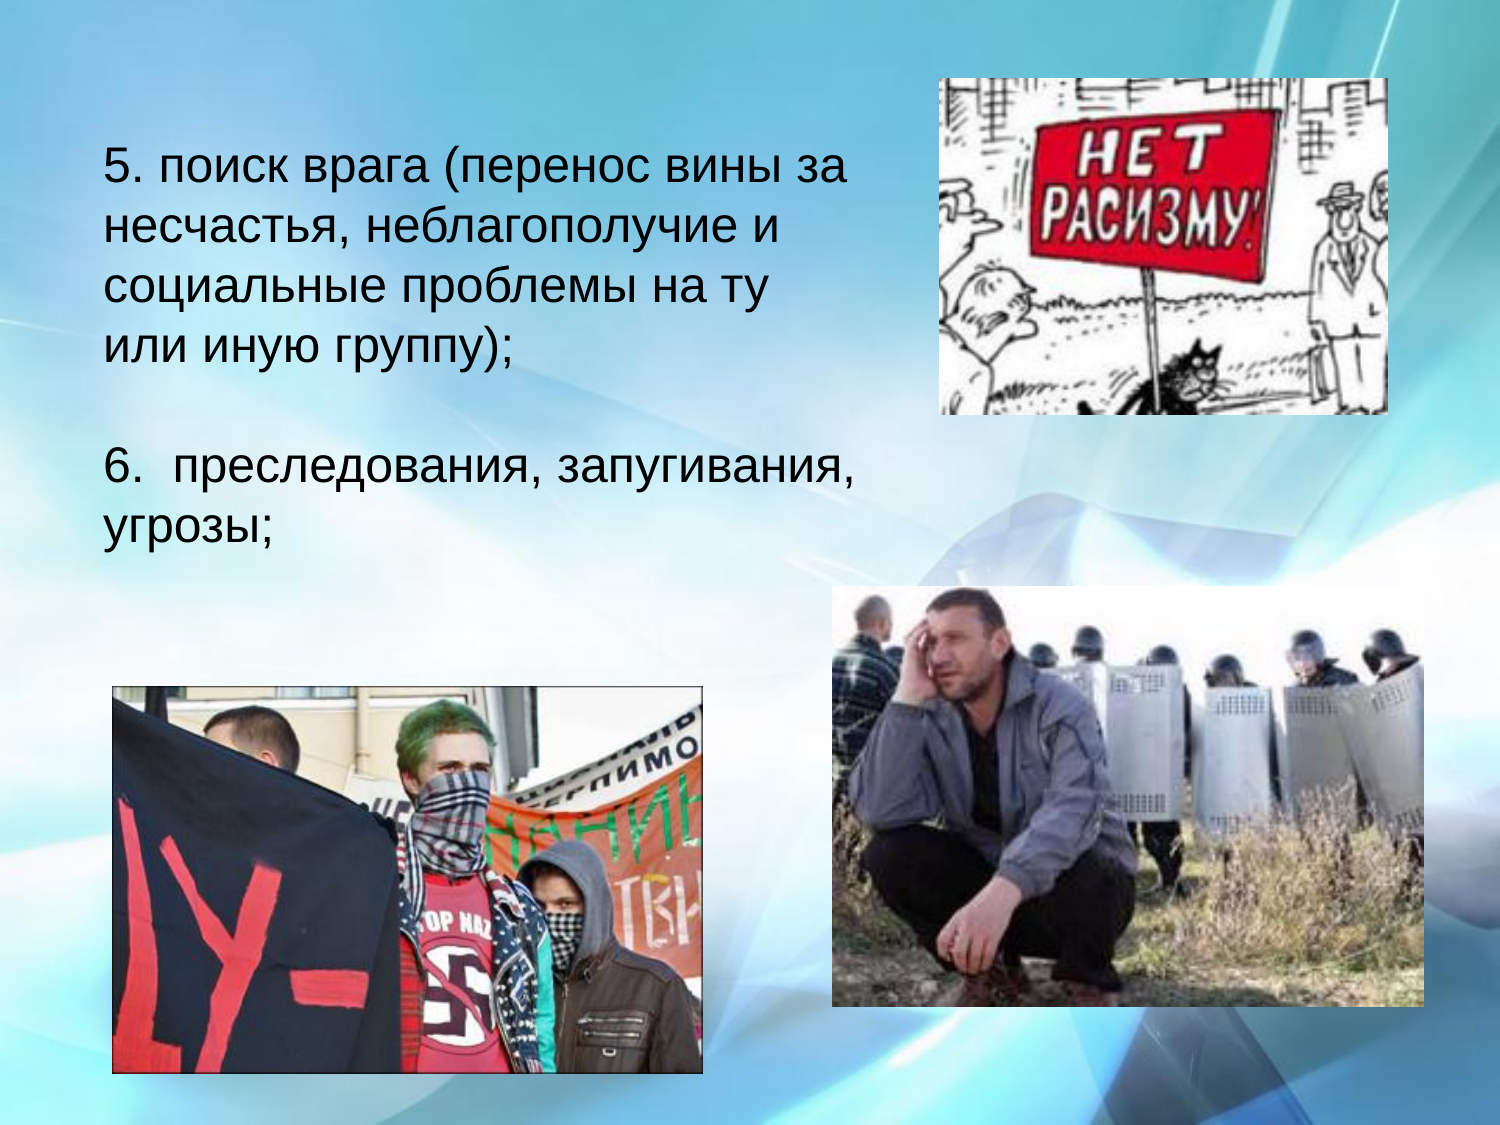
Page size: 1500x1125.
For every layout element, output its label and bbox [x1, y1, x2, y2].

picture [832, 585, 1424, 1007]
picture [938, 77, 1389, 416]
list [0, 0, 1500, 1125]
picture [111, 685, 704, 1075]
